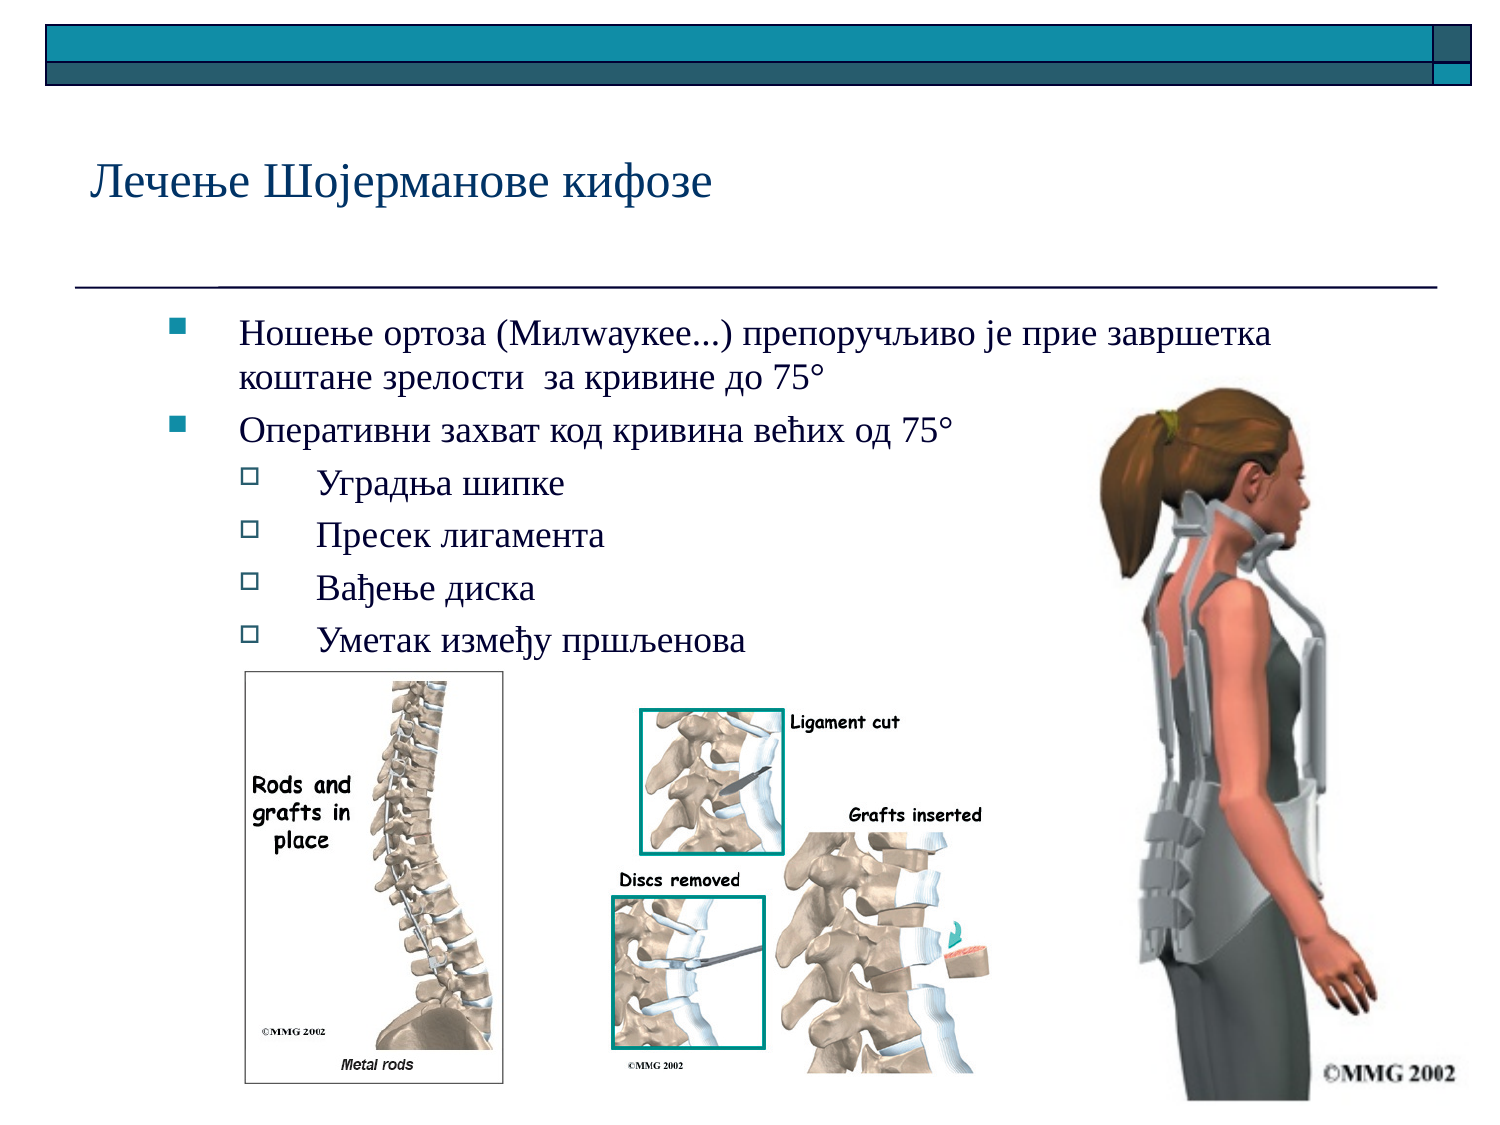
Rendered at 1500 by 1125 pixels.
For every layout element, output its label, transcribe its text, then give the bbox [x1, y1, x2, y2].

picture [608, 692, 1000, 1081]
title Лечење Шојерманове кифозе [75, 87, 1425, 275]
picture [1056, 345, 1469, 1125]
picture [241, 668, 506, 1086]
list Ношење ортоза (Милwаукее...) препоручљиво је прие завршетка коштане зрелости за кривине до 75° Оперативни захват код кривина већих од 75° Уградња шипке Пресек лигамента Вађење диска Уметак између пршљенова [75, 299, 1425, 1006]
